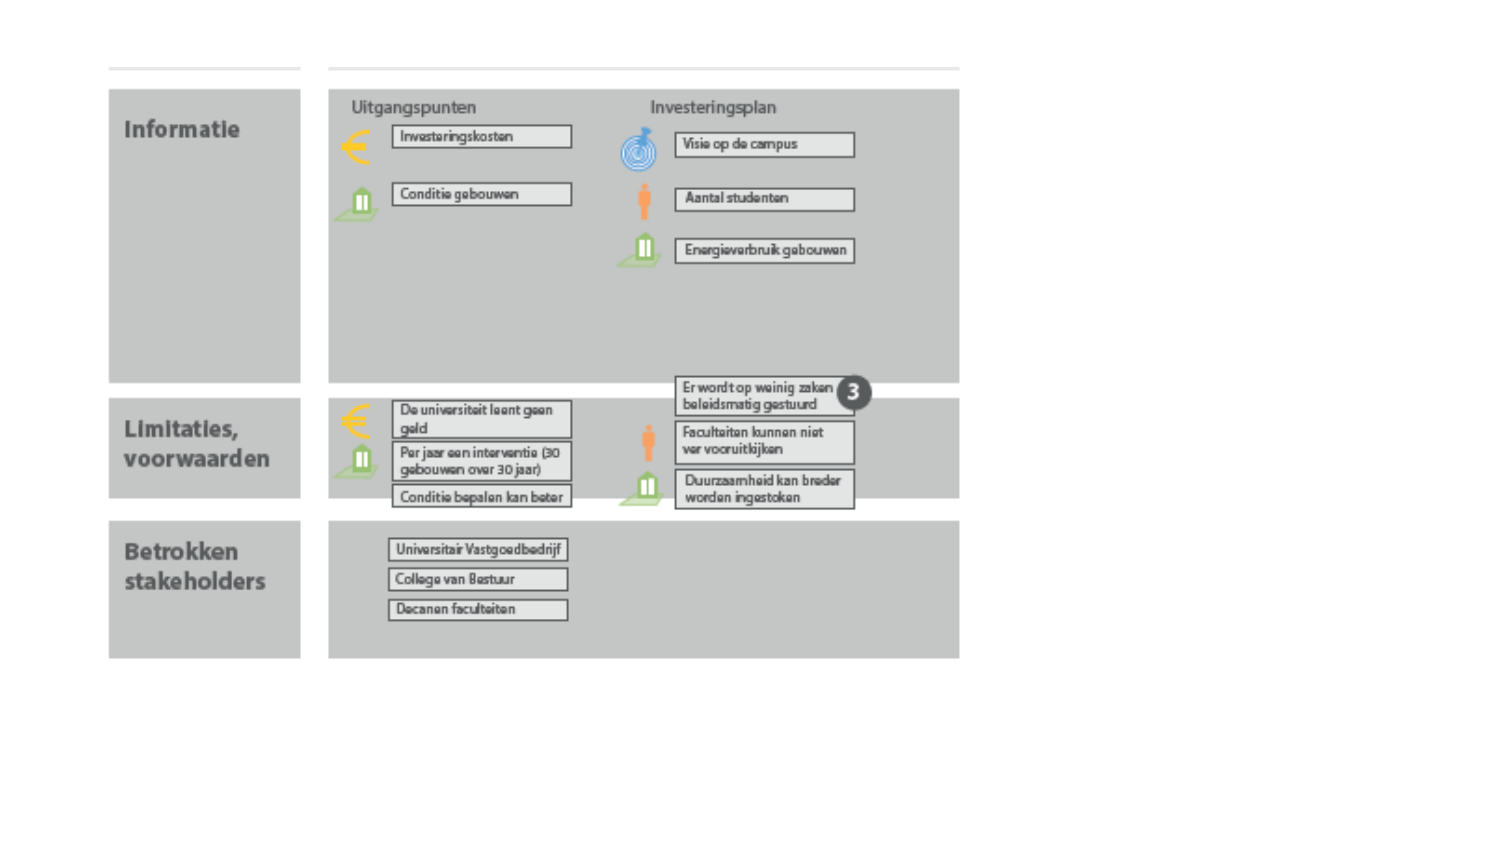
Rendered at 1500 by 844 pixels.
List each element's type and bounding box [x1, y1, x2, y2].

picture [100, 67, 979, 671]
